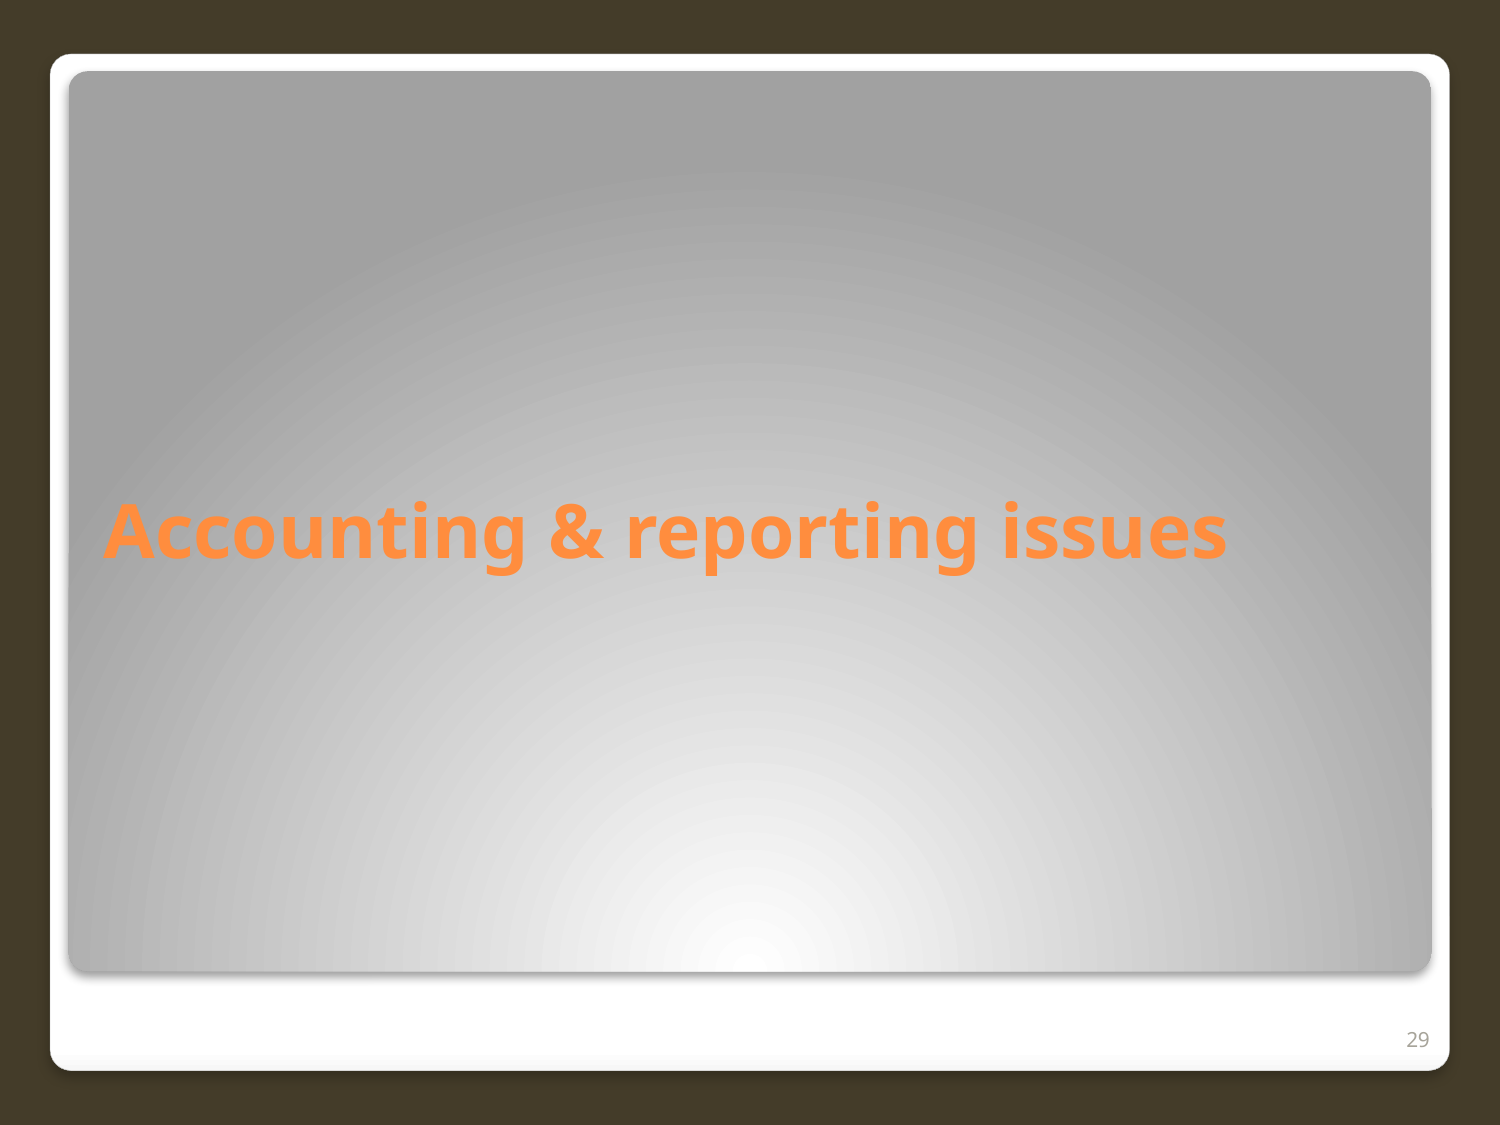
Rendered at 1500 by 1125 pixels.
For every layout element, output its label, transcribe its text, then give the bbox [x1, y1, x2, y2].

title Accounting & reporting issues [88, 408, 1431, 582]
slide_number 29 [1369, 1002, 1445, 1063]
